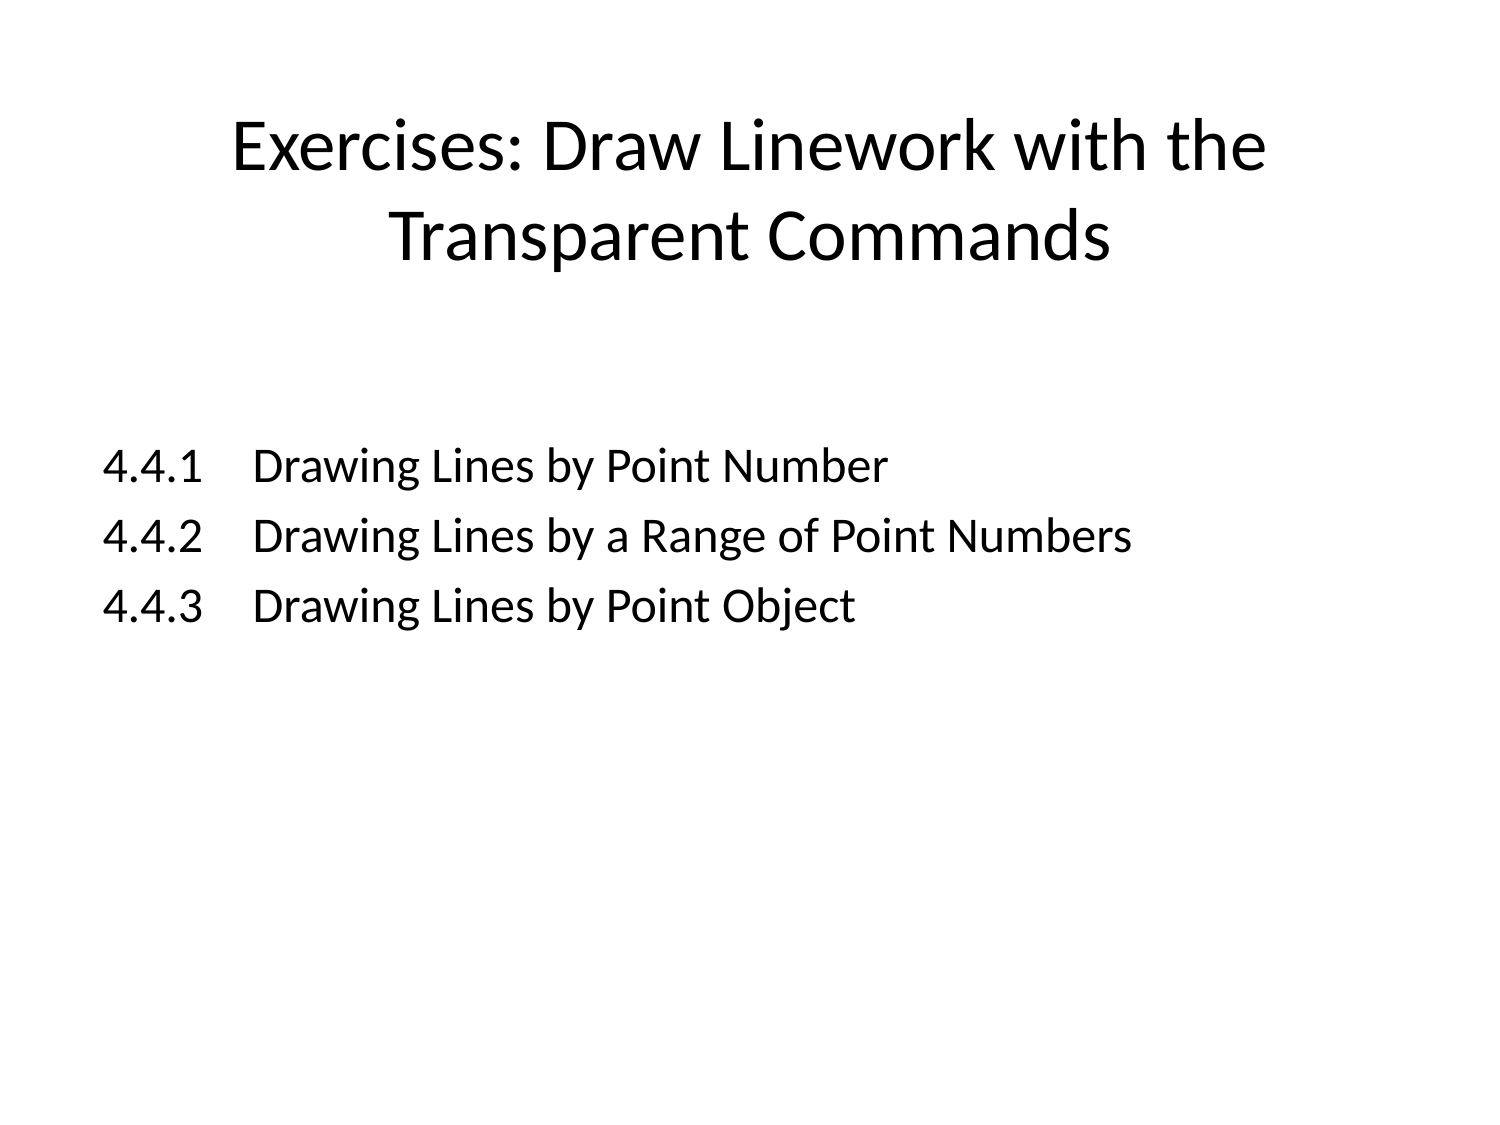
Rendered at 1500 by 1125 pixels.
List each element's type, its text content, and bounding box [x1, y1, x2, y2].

title Exercises: Draw Linework with the Transparent Commands [75, 45, 1425, 325]
list 4.4.1 Drawing Lines by Point Number 4.4.2 Drawing Lines by a Range of Point Numbers 4.4.3 Drawing Lines by Point Object [87, 425, 1425, 913]
